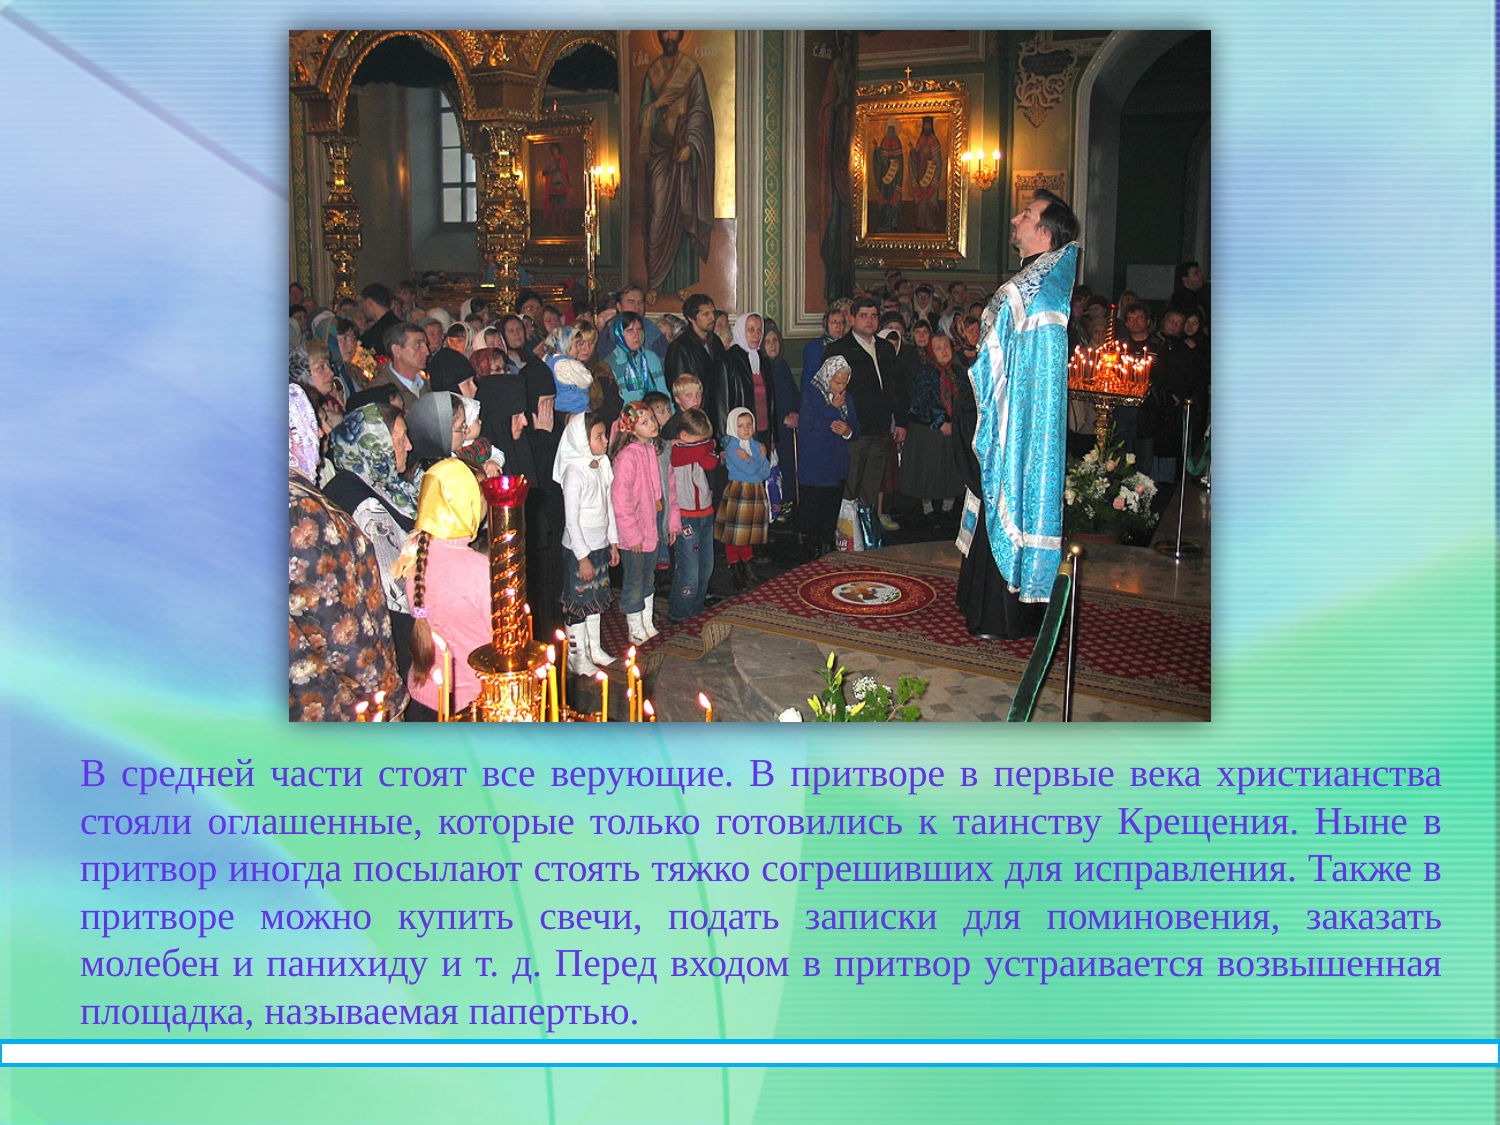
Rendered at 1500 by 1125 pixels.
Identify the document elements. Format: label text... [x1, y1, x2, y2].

text_box [0, 1039, 1500, 1067]
picture [0, 1068, 1500, 1125]
picture [0, 0, 1500, 1038]
list В средней части стоят все верующие. В притворе в первые века христианства стояли оглашенные, которые только готовились к таинству Крещения. Ныне в притвор иногда посылают стоять тяжко согрешивших для исправления. Также в притворе можно купить свечи, подать записки для поминовения, заказать молебен и панихиду и т. д. Перед входом в притвор устраивается возвышенная площадка, называемая папертью. [64, 739, 1459, 1005]
